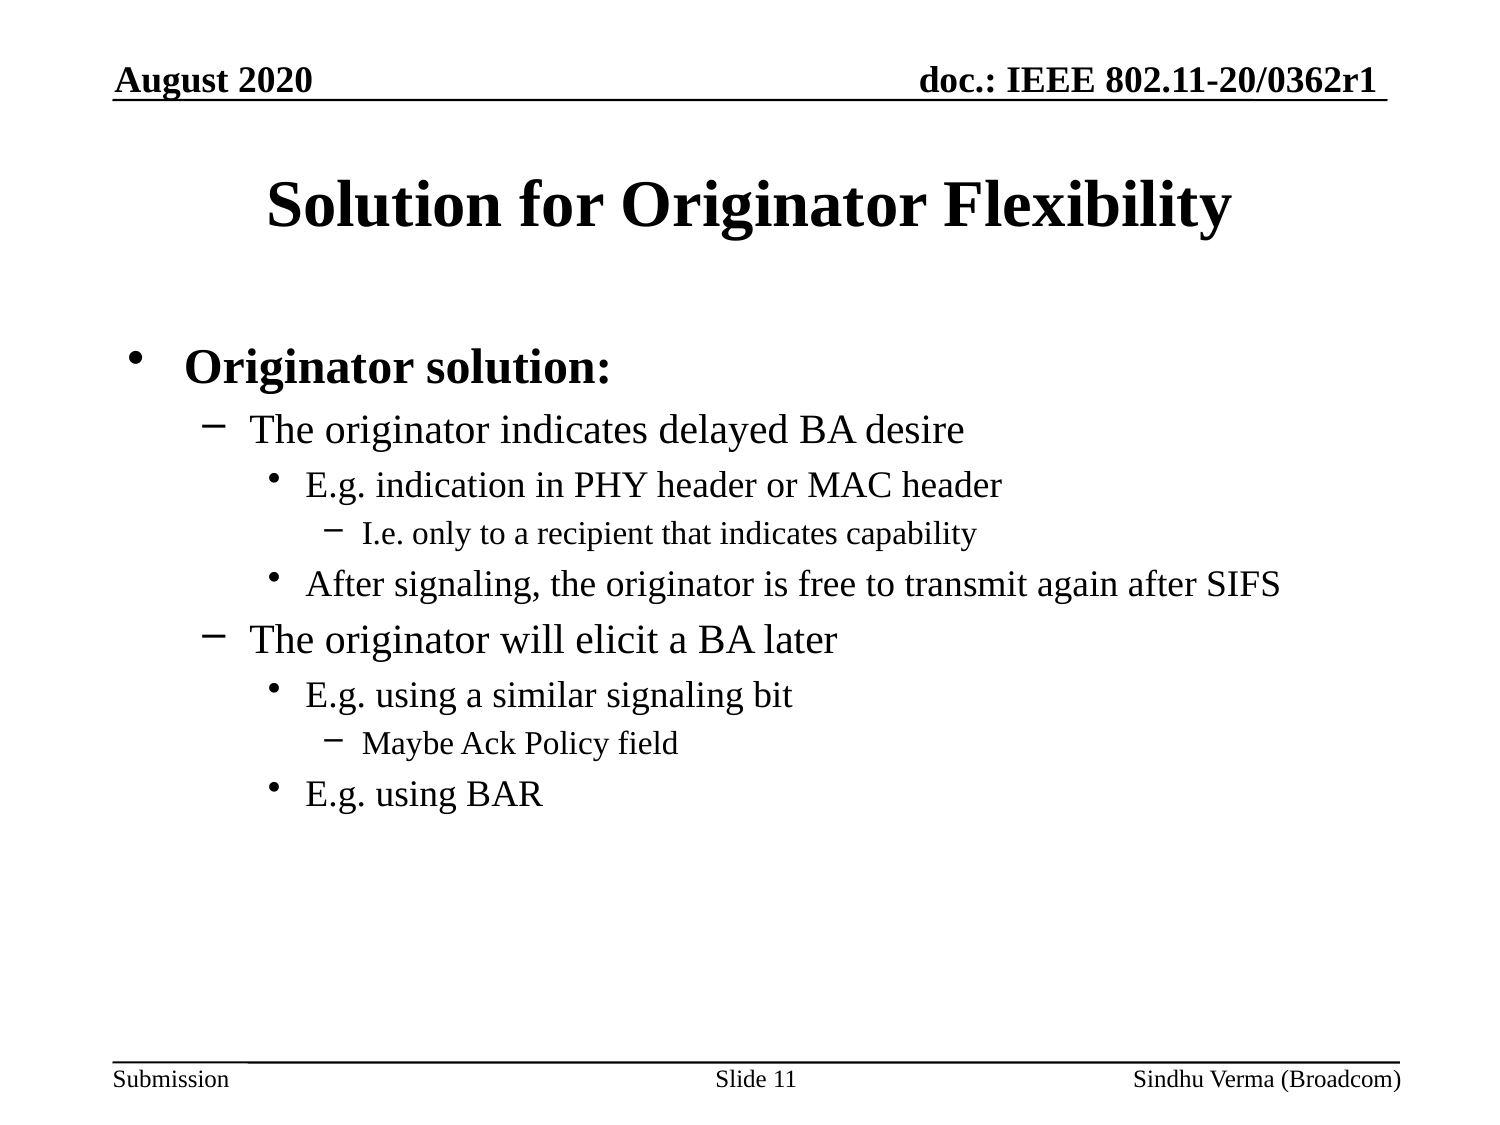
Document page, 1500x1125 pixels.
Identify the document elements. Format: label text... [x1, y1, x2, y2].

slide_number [114, 54, 316, 101]
slide_number Slide 11 [712, 1061, 800, 1093]
list Originator solution: The originator indicates delayed BA desire E.g. indication in PHY header or MAC header I.e. only to a recipient that indicates capability After signaling, the originator is free to transmit again after SIFS The originator will elicit a BA later E.g. using a similar signaling bit Maybe Ack Policy field E.g. using BAR [112, 326, 1388, 1002]
title Solution for Originator Flexibility [112, 112, 1388, 288]
footer Sindhu Verma (Broadcom) [1129, 1061, 1402, 1093]
